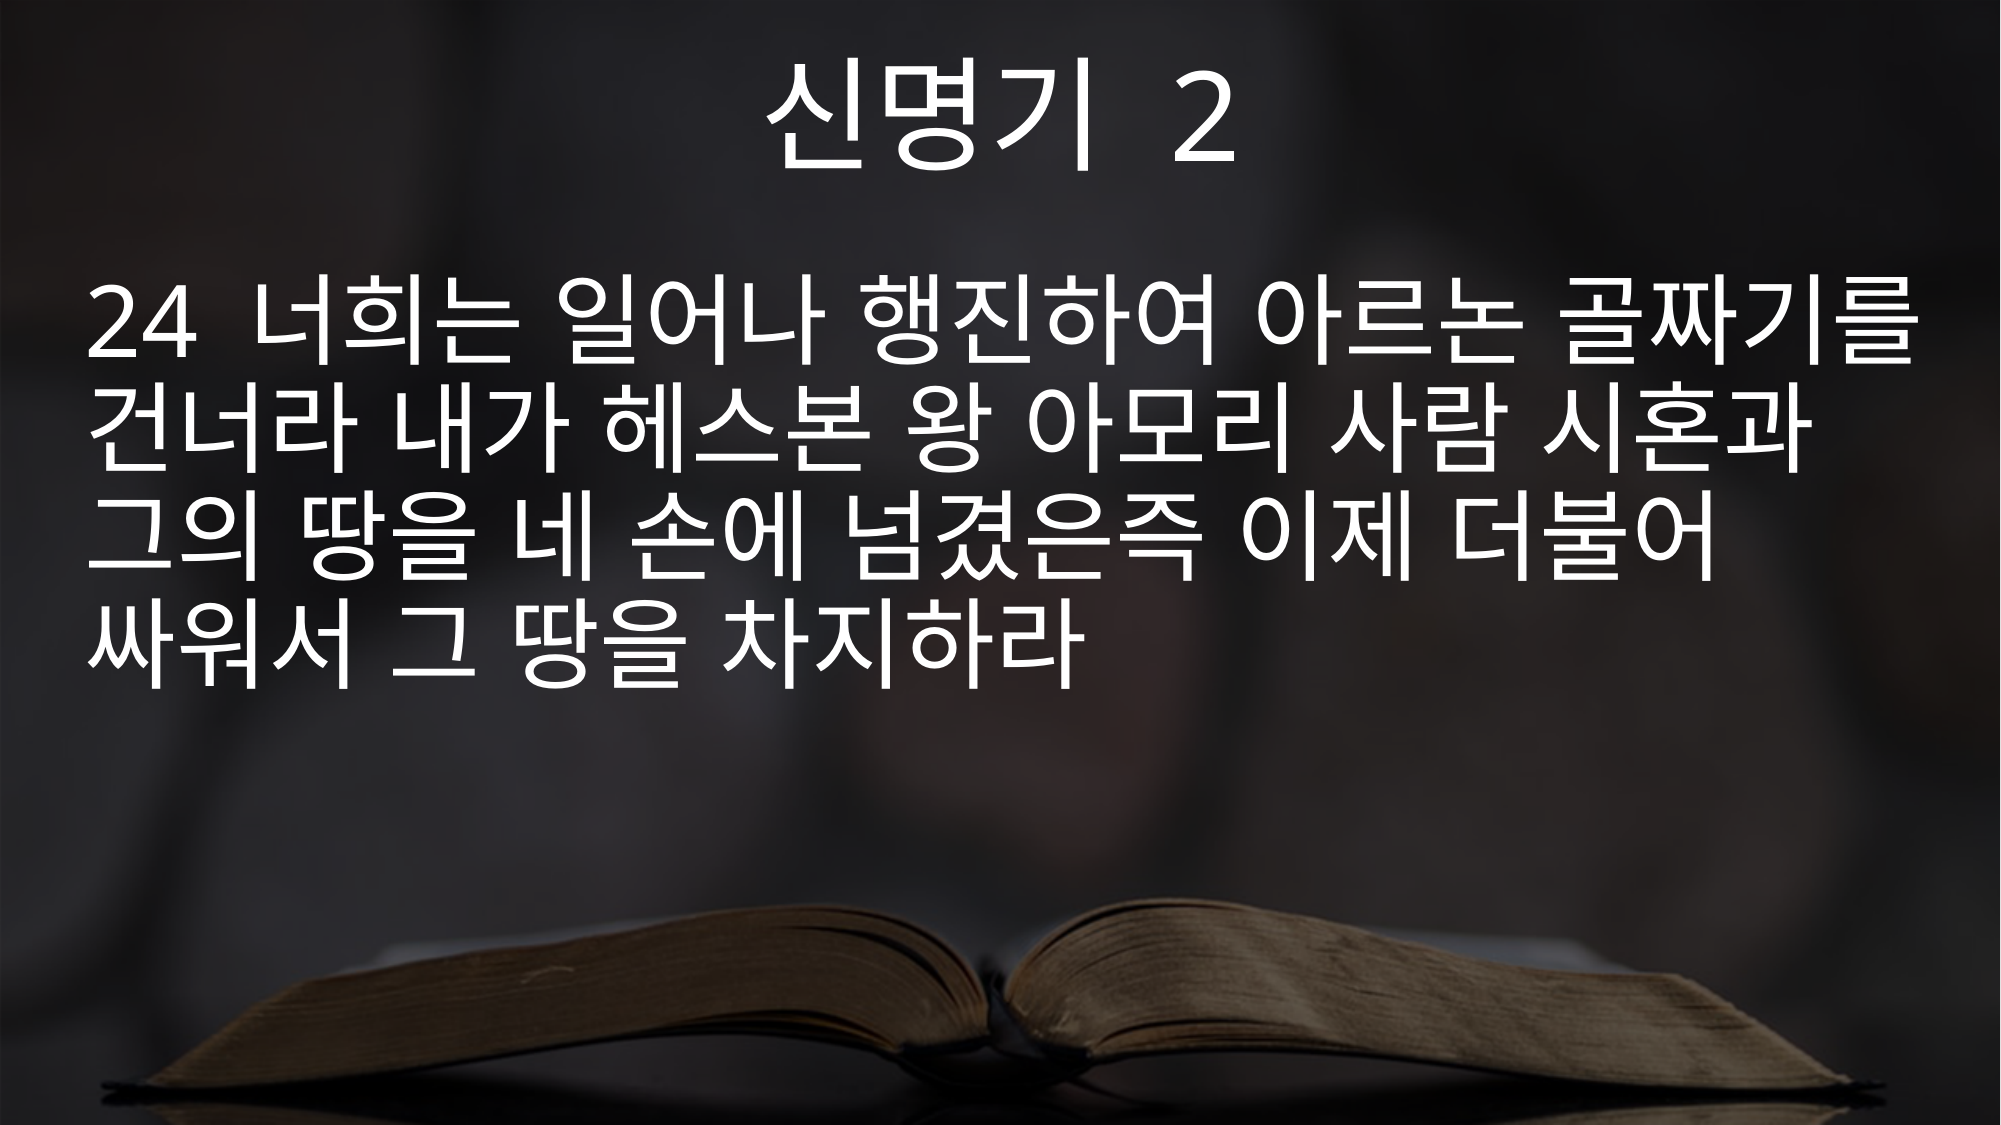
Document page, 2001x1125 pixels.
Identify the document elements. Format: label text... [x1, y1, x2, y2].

footer 신명기 2 [0, 32, 2000, 192]
picture [0, 0, 2001, 1125]
list 24 너희는 일어나 행진하여 아르논 골짜기를 건너라 내가 헤스본 왕 아모리 사람 시혼과 그의 땅을 네 손에 넘겼은즉 이제 더불어 싸워서 그 땅을 차지하라 [69, 263, 1953, 423]
